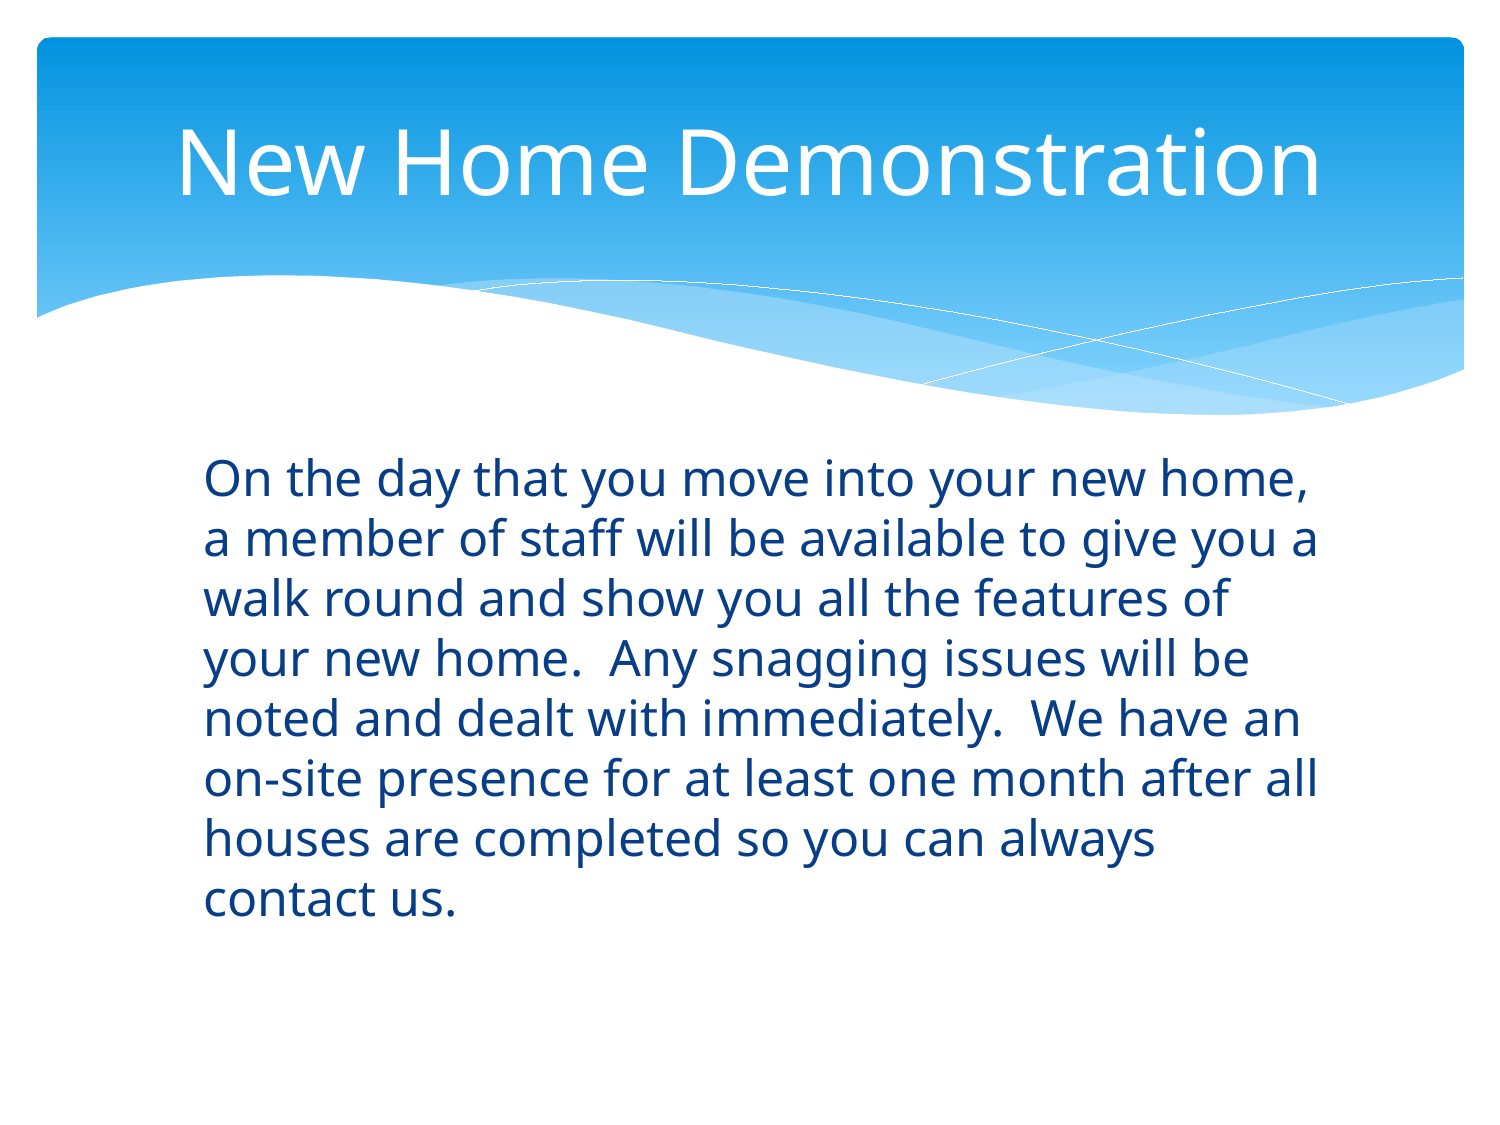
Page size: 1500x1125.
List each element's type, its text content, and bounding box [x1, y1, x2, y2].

title New Home Demonstration [75, 55, 1425, 261]
list On the day that you move into your new home, a member of staff will be available to give you a walk round and show you all the features of your new home. Any snagging issues will be noted and dealt with immediately. We have an on-site presence for at least one month after all houses are completed so you can always contact us. [143, 438, 1359, 1005]
